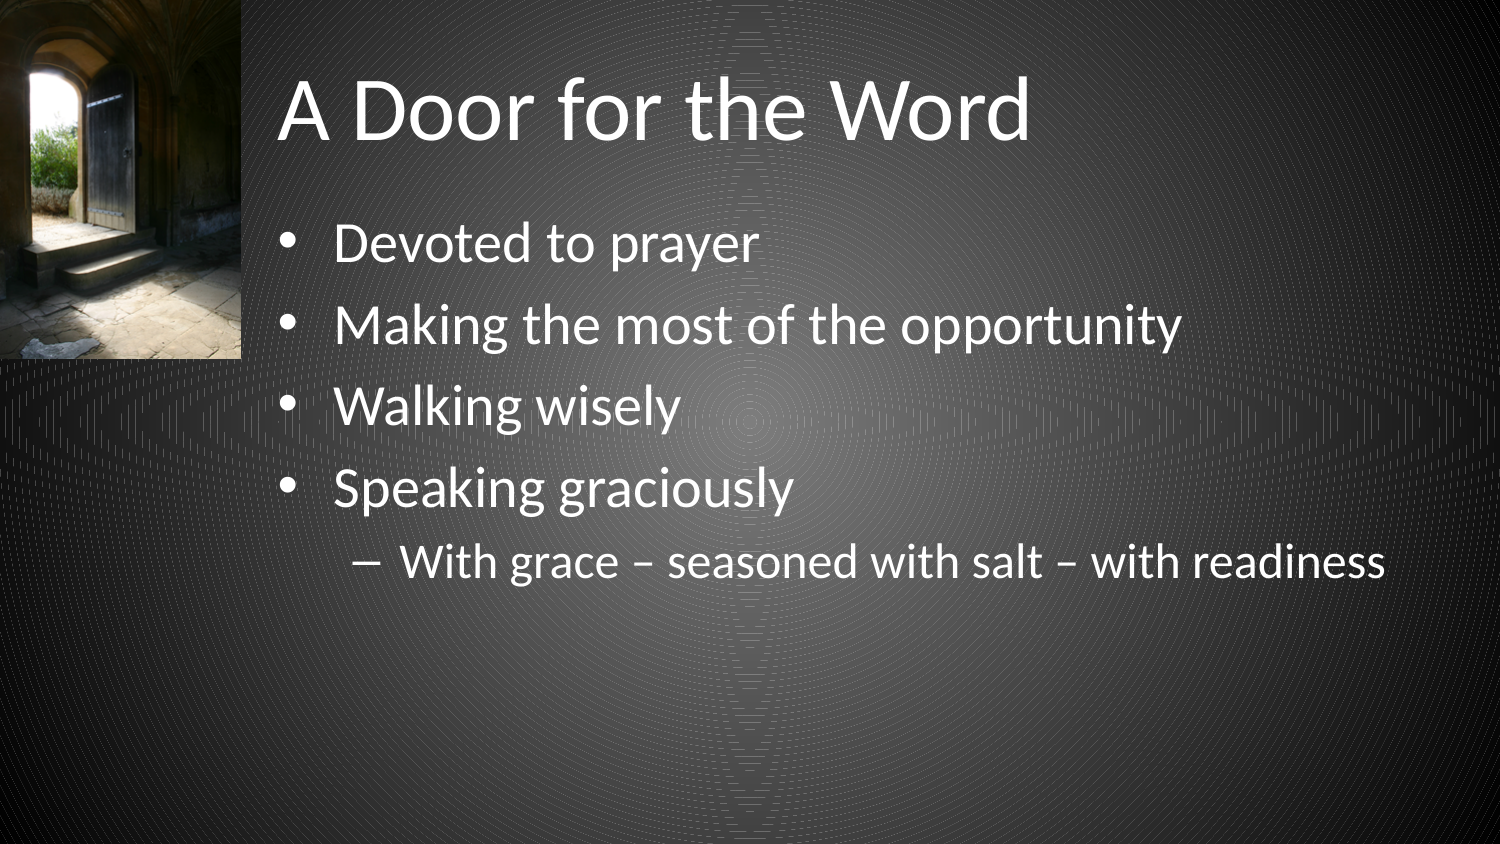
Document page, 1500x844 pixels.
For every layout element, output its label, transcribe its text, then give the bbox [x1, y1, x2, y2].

title A Door for the Word [262, 33, 1425, 175]
list Devoted to prayer Making the most of the opportunity Walking wisely Speaking graciously With grace – seasoned with salt – with readiness [262, 196, 1425, 754]
picture [0, 0, 241, 360]
